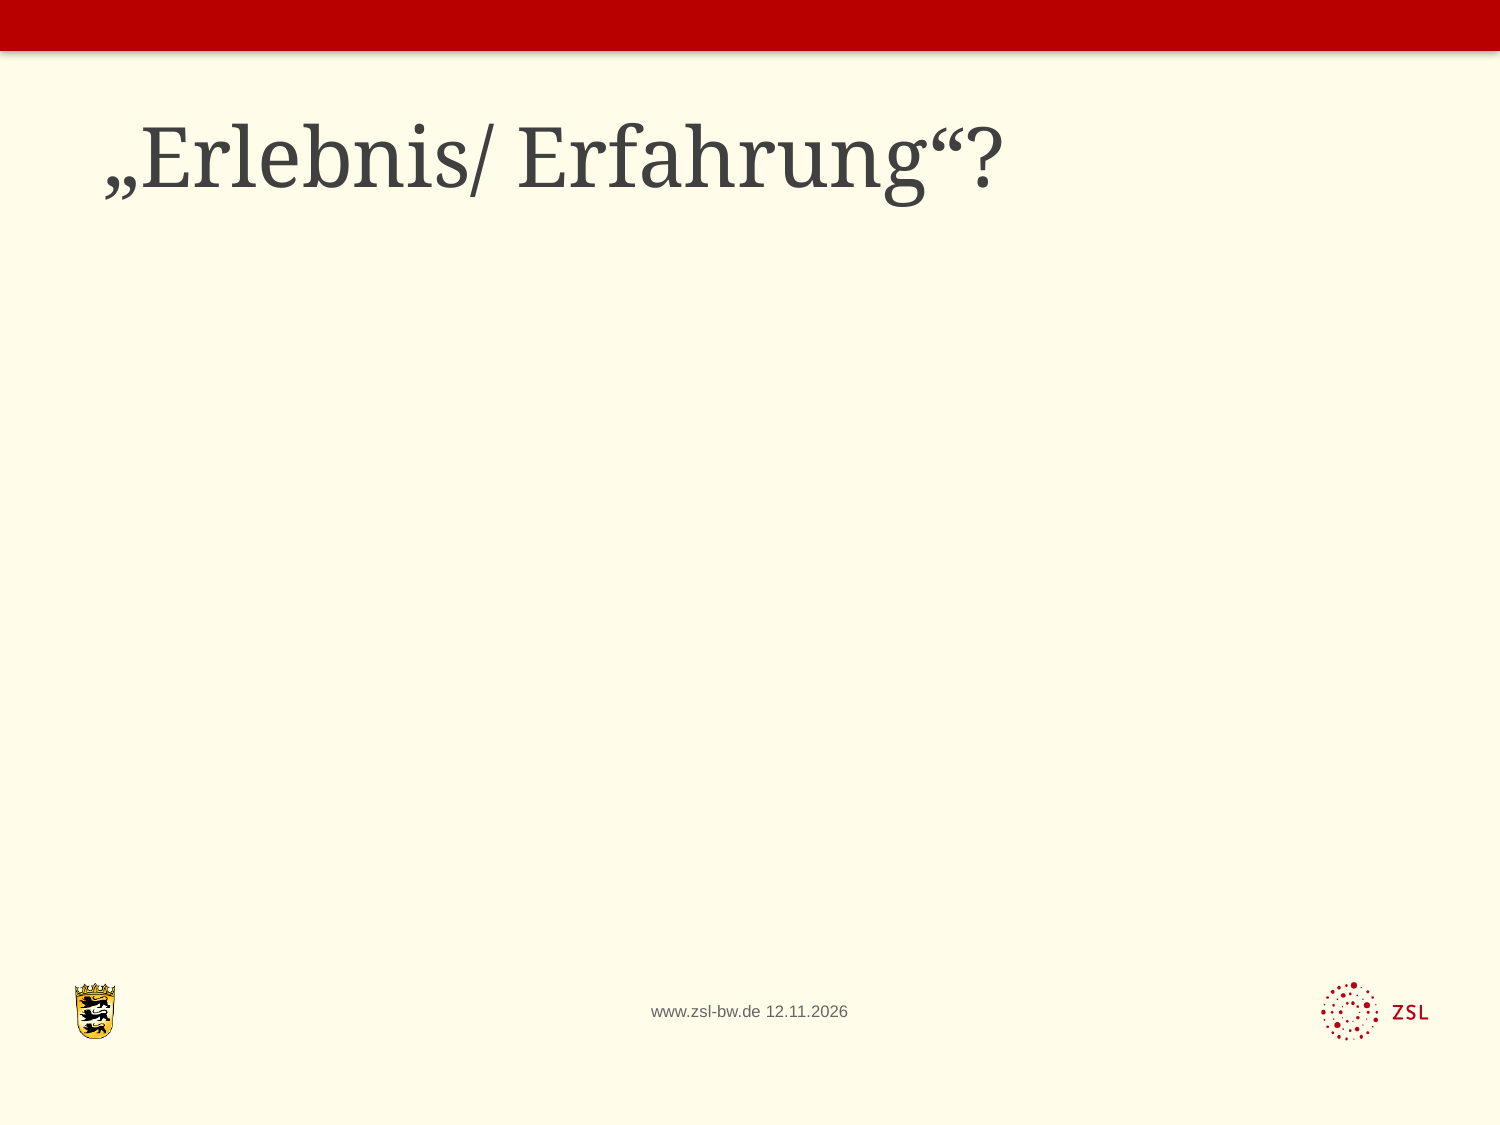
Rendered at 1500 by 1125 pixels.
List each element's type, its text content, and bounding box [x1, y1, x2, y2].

picture [1320, 981, 1429, 1041]
title „Erlebnis/ Erfahrung“? [88, 66, 1439, 242]
picture [73, 981, 117, 1041]
